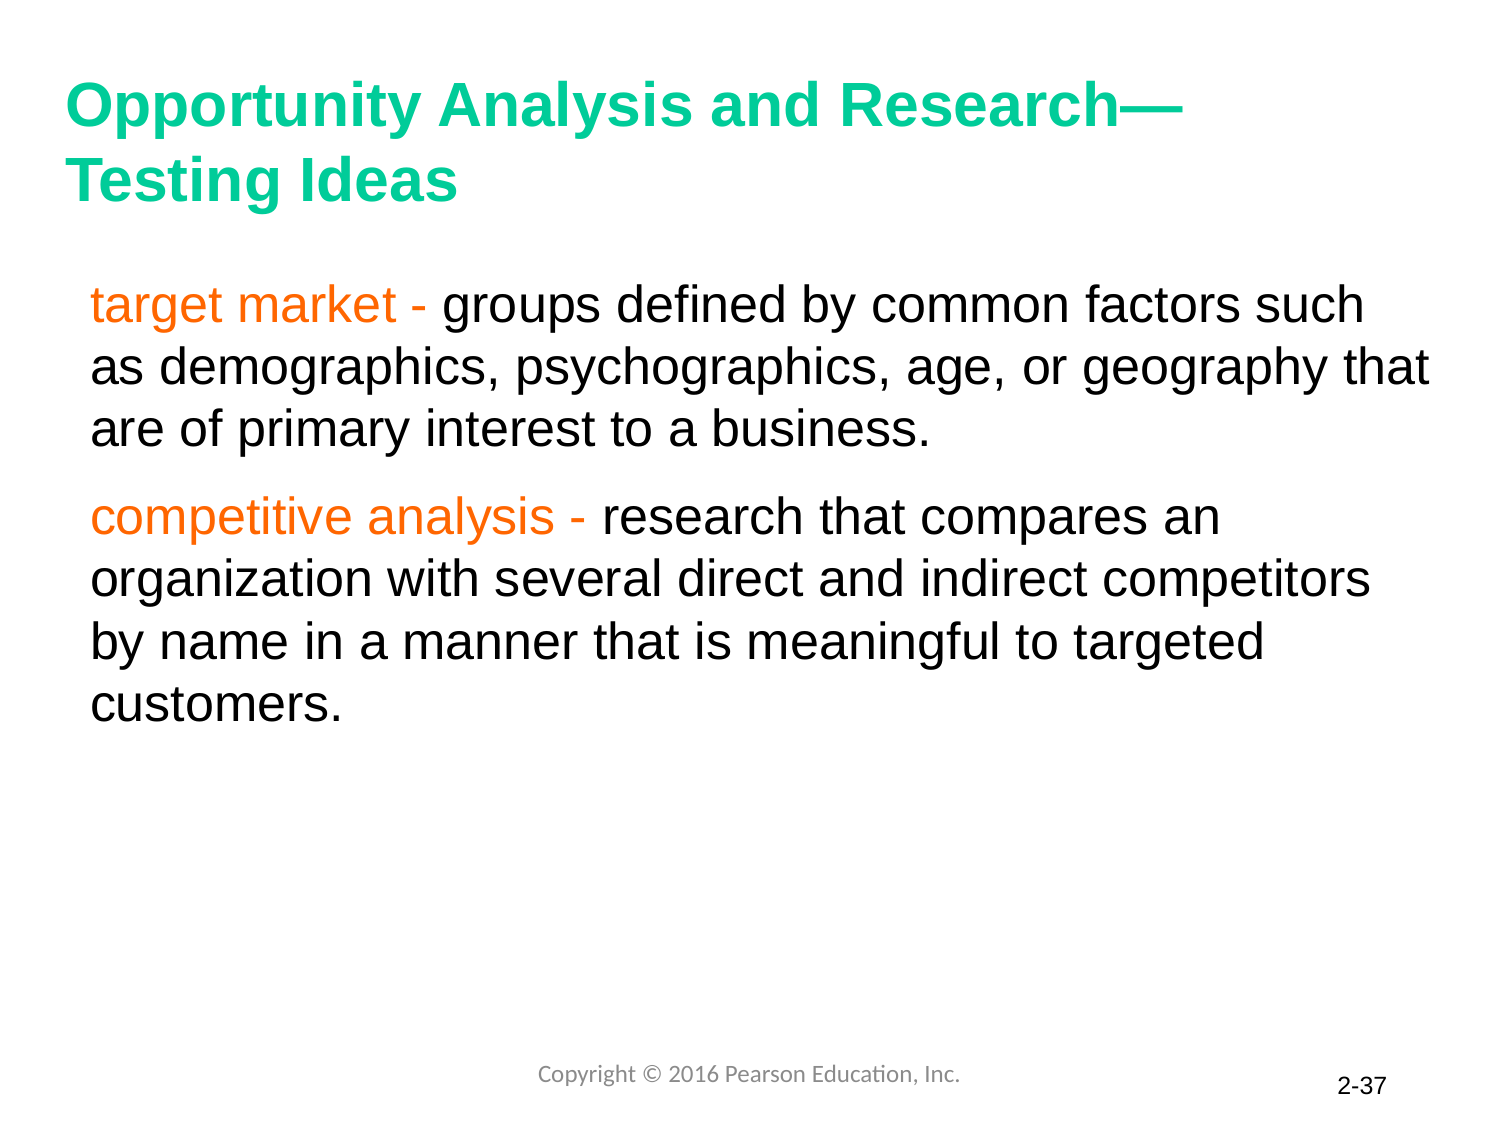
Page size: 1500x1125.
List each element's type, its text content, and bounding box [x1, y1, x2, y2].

title Opportunity Analysis and Research—Testing Ideas [50, 45, 1400, 233]
footer Copyright © 2016 Pearson Education, Inc. [512, 1042, 988, 1103]
list target market - groups defined by common factors such as demographics, psychographics, age, or geography that are of primary interest to a business. competitive analysis - research that compares an organization with several direct and indirect competitors by name in a manner that is meaningful to targeted customers. [75, 262, 1450, 1005]
